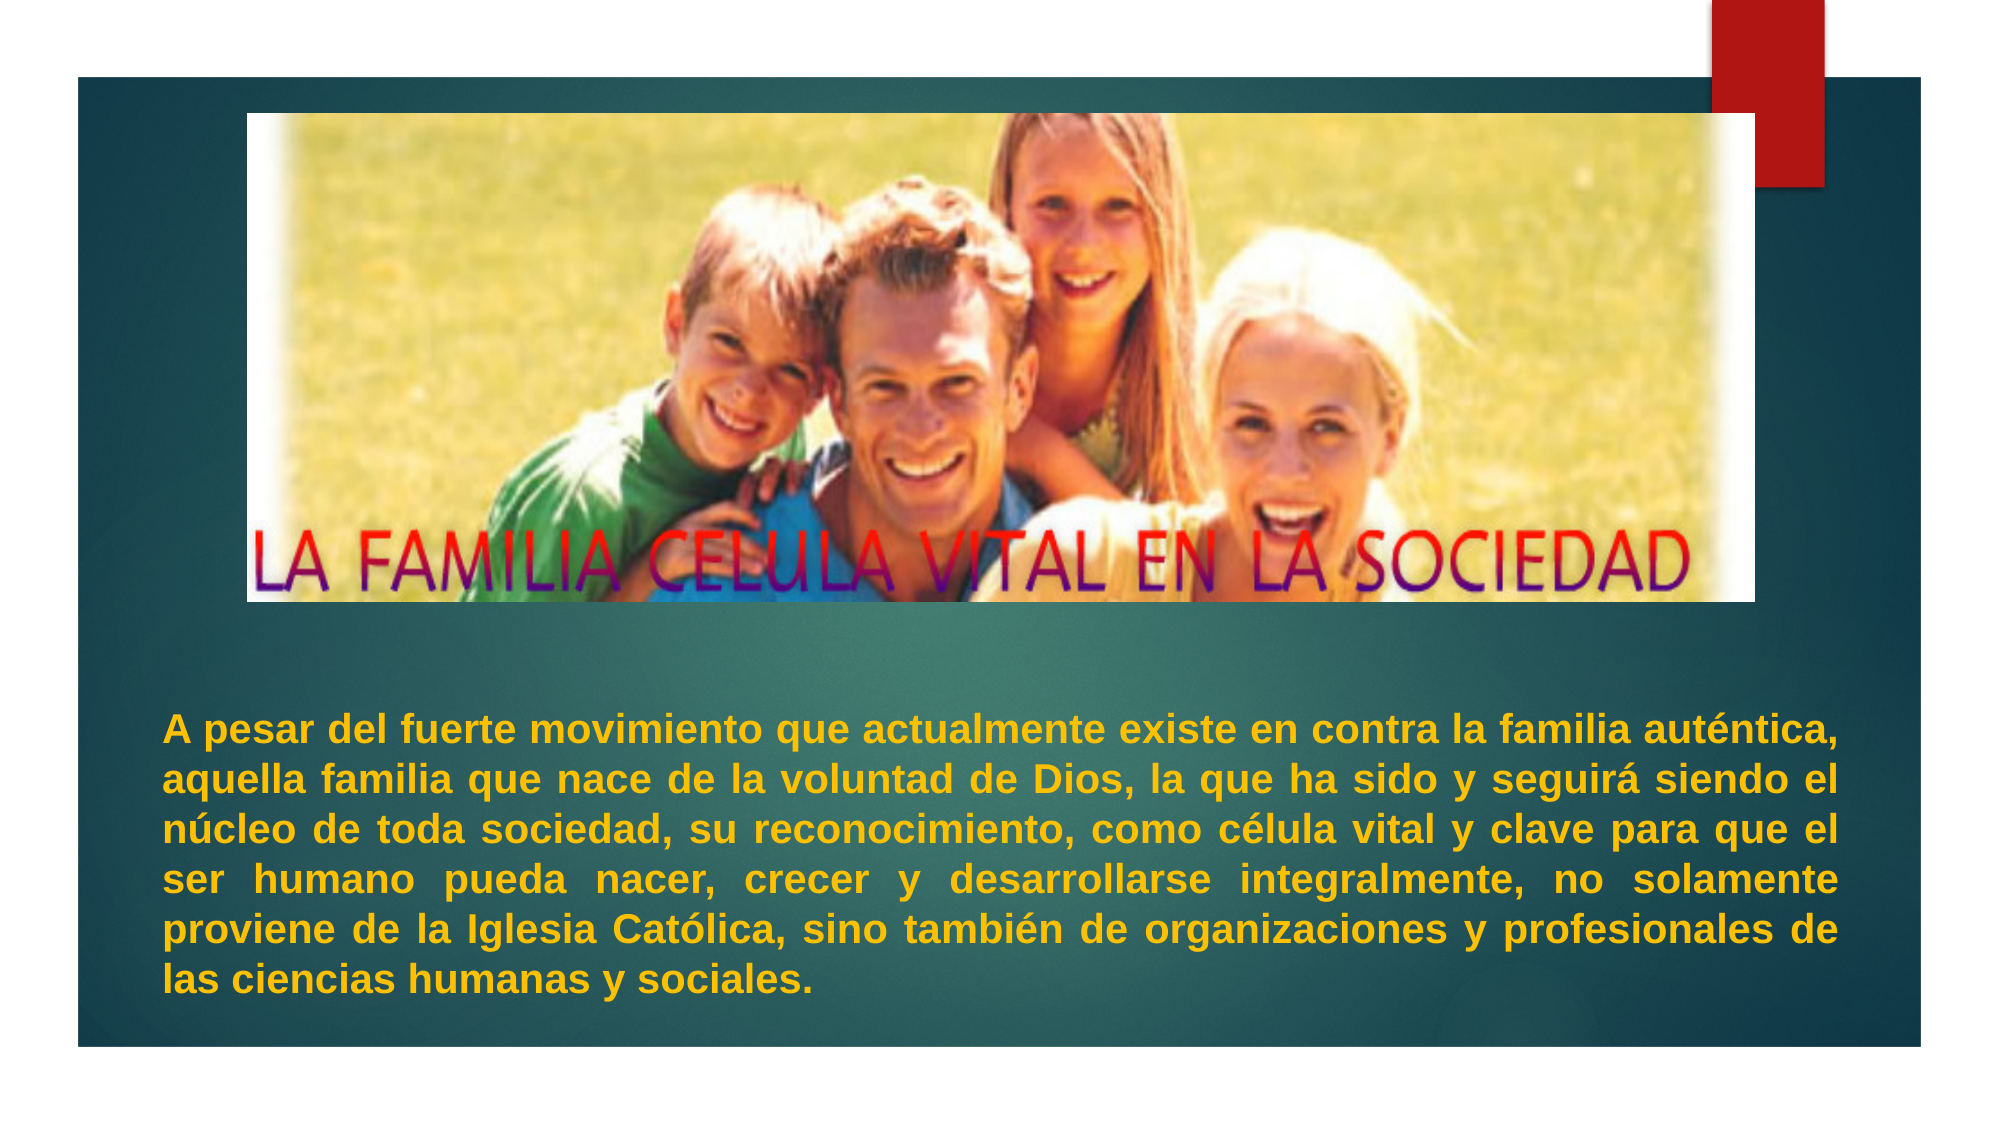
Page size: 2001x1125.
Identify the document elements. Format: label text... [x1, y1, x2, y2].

picture [247, 113, 1755, 603]
text_box A pesar del fuerte movimiento que actualmente existe en contra la familia auténtica, aquella familia que nace de la voluntad de Dios, la que ha sido y seguirá siendo el núcleo de toda sociedad, su reconocimiento, como célula vital y clave para que el ser humano pueda nacer, crecer y desarrollarse integralmente, no solamente proviene de la Iglesia Católica, sino también de organizaciones y profesionales de las ciencias humanas y sociales. [147, 694, 1855, 1010]
